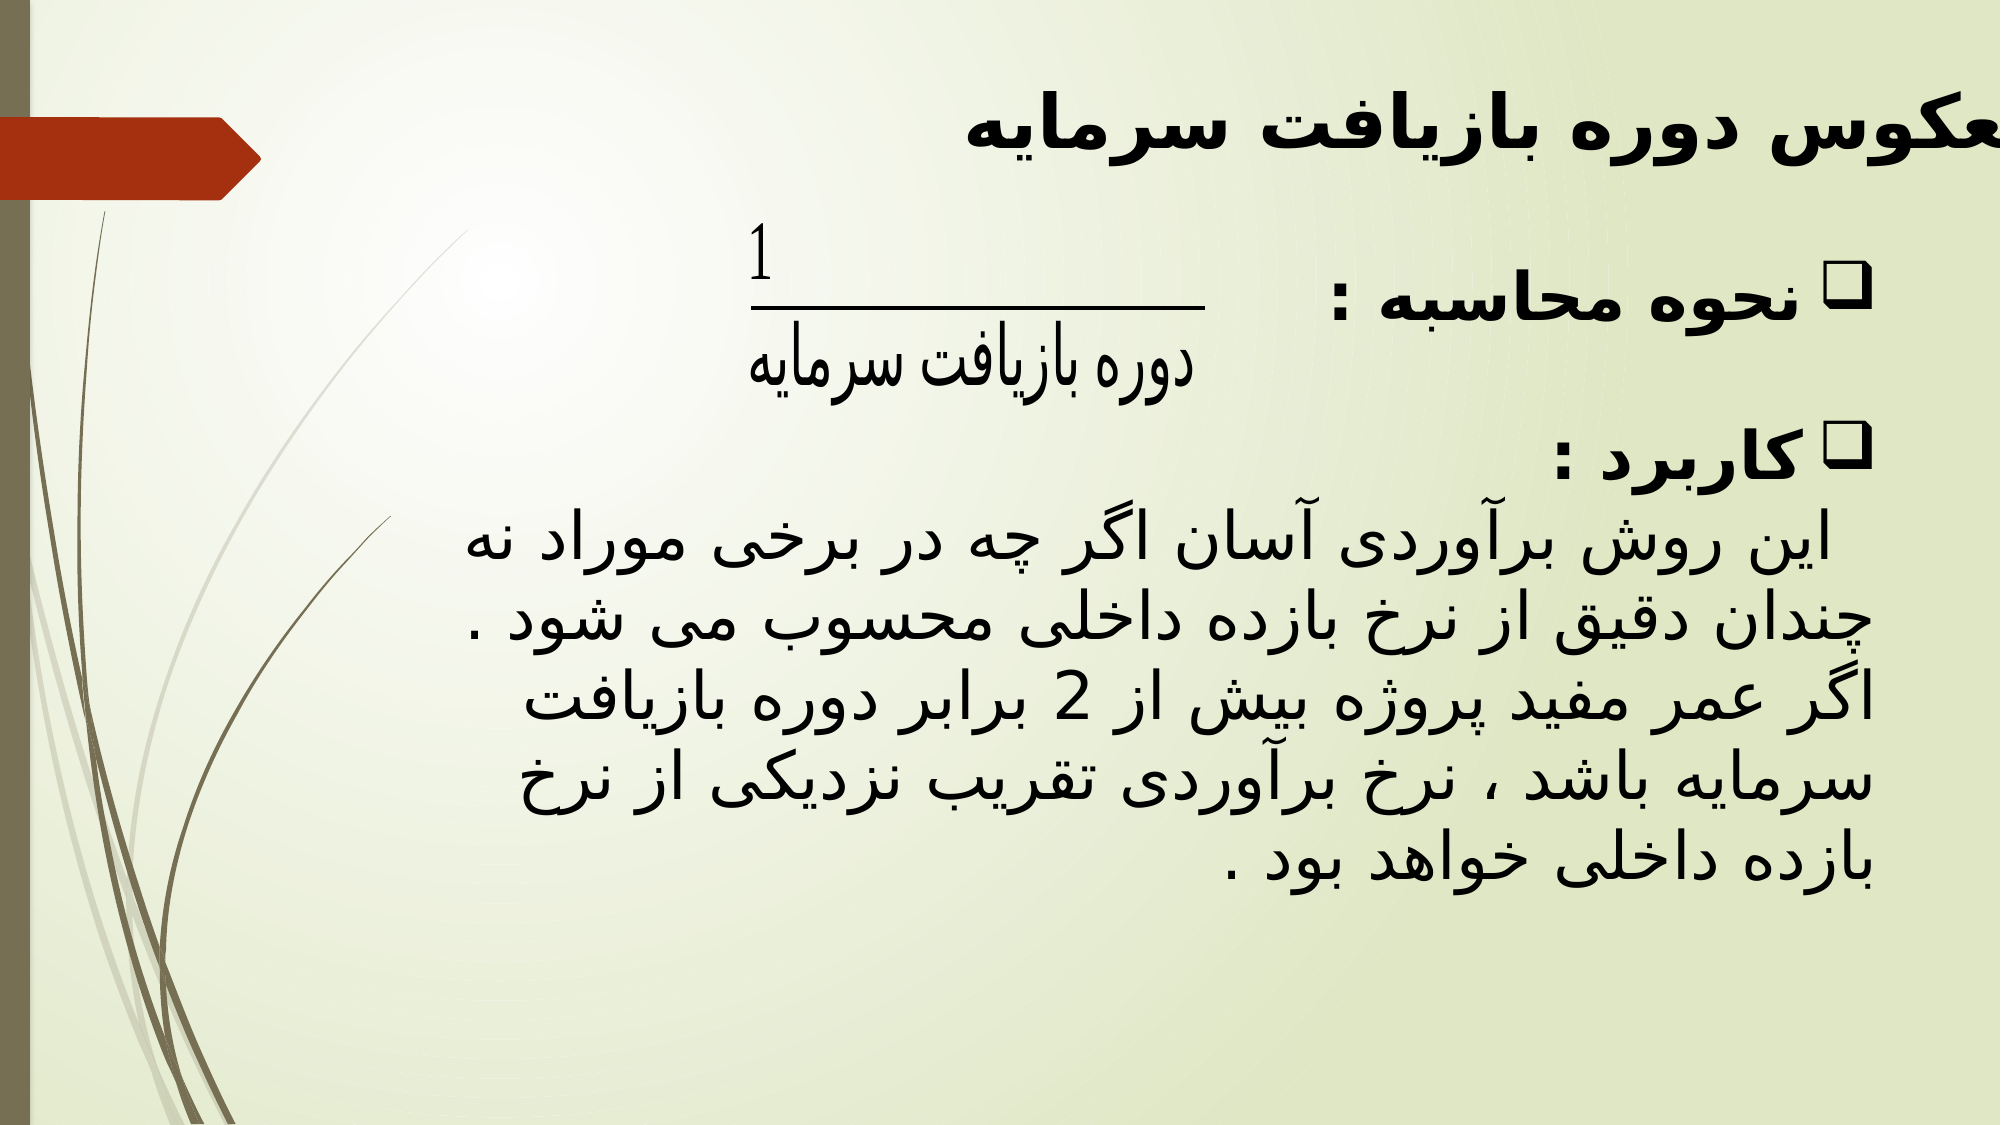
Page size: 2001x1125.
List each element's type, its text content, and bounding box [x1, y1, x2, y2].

text_box نحوه محاسبه : کاربرد : این روش برآوردی آسان اگر چه در برخی موراد نه چندان دقیق از نرخ بازده داخلی محسوب می شود . اگر عمر مفید پروژه بیش از 2 برابر دوره بازیافت سرمایه باشد ، نرخ برآوردی تقریب نزدیکی از نرخ بازده داخلی خواهد بود . [352, 245, 1893, 981]
text_box معکوس دوره بازیافت سرمایه [949, 66, 2000, 172]
